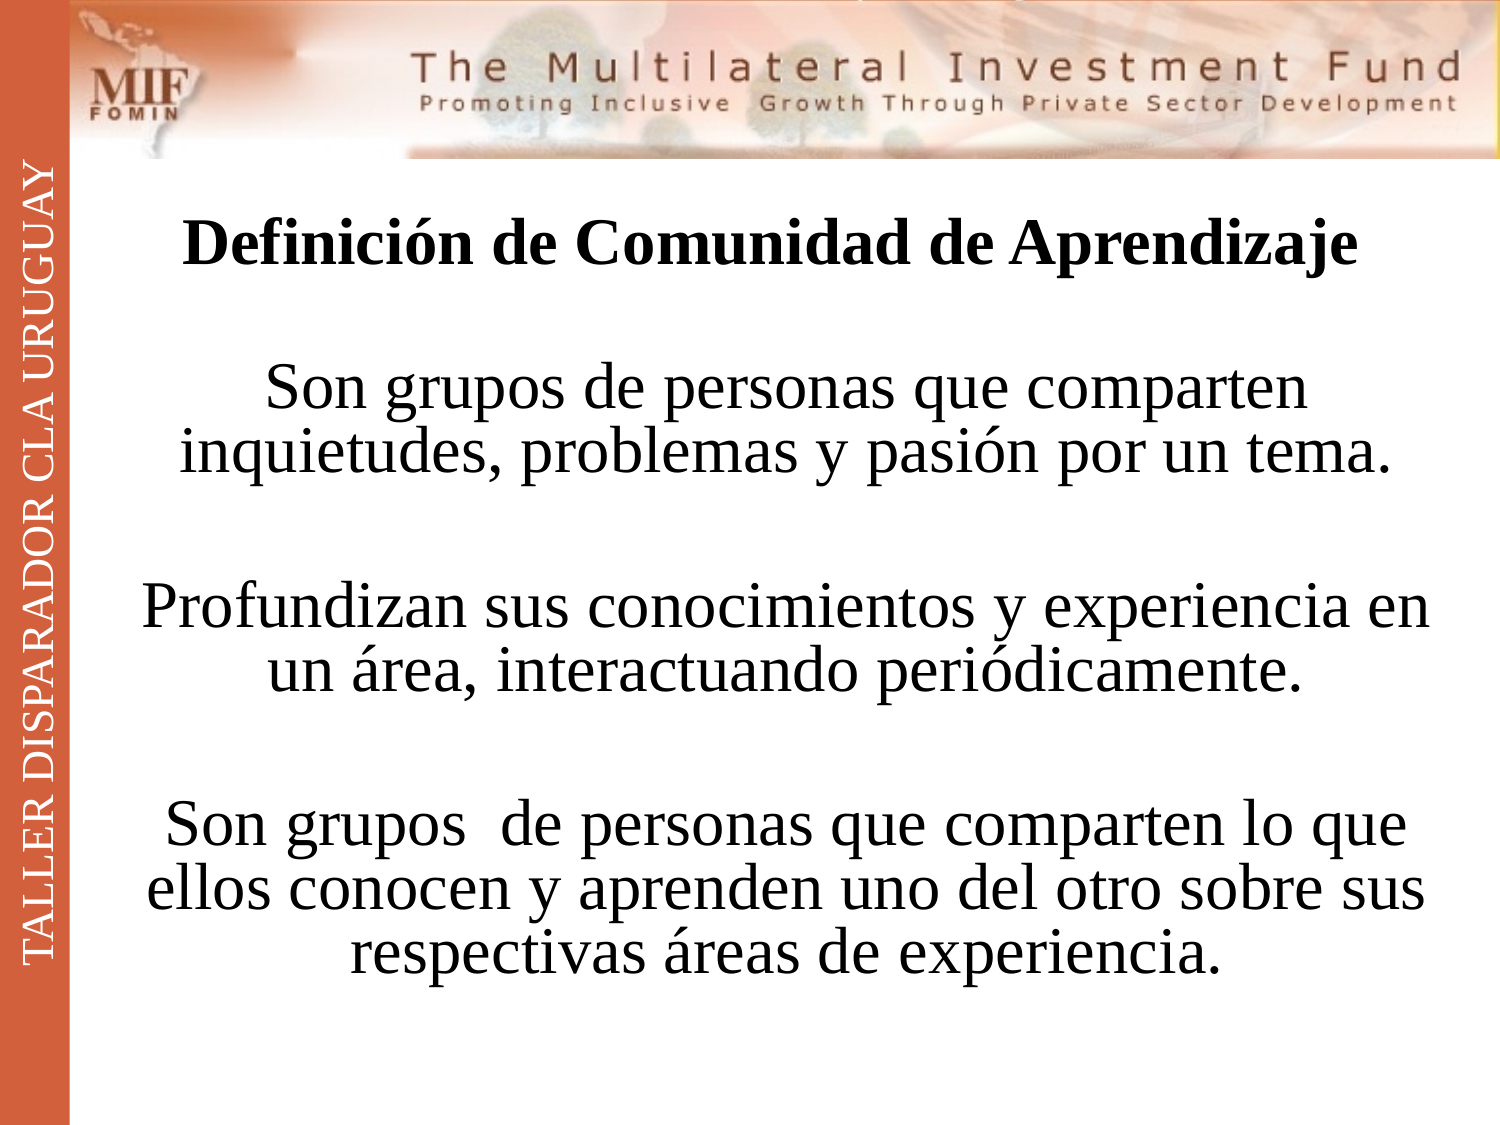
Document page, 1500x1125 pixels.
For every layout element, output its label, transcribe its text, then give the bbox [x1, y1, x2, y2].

text_box TALLER DISPARADOR CLA URUGUAY [0, 0, 70, 1125]
picture [62, 0, 1500, 160]
text_box Definición de Comunidad de Aprendizaje [167, 190, 1376, 286]
text_box Son grupos de personas que comparten inquietudes, problemas y pasión por un tema. Profundizan sus conocimientos y experiencia en un área, interactuando periódicamente. Son grupos de personas que comparten lo que ellos conocen y aprenden uno del otro sobre sus respectivas áreas de experiencia. [99, 349, 1475, 1025]
